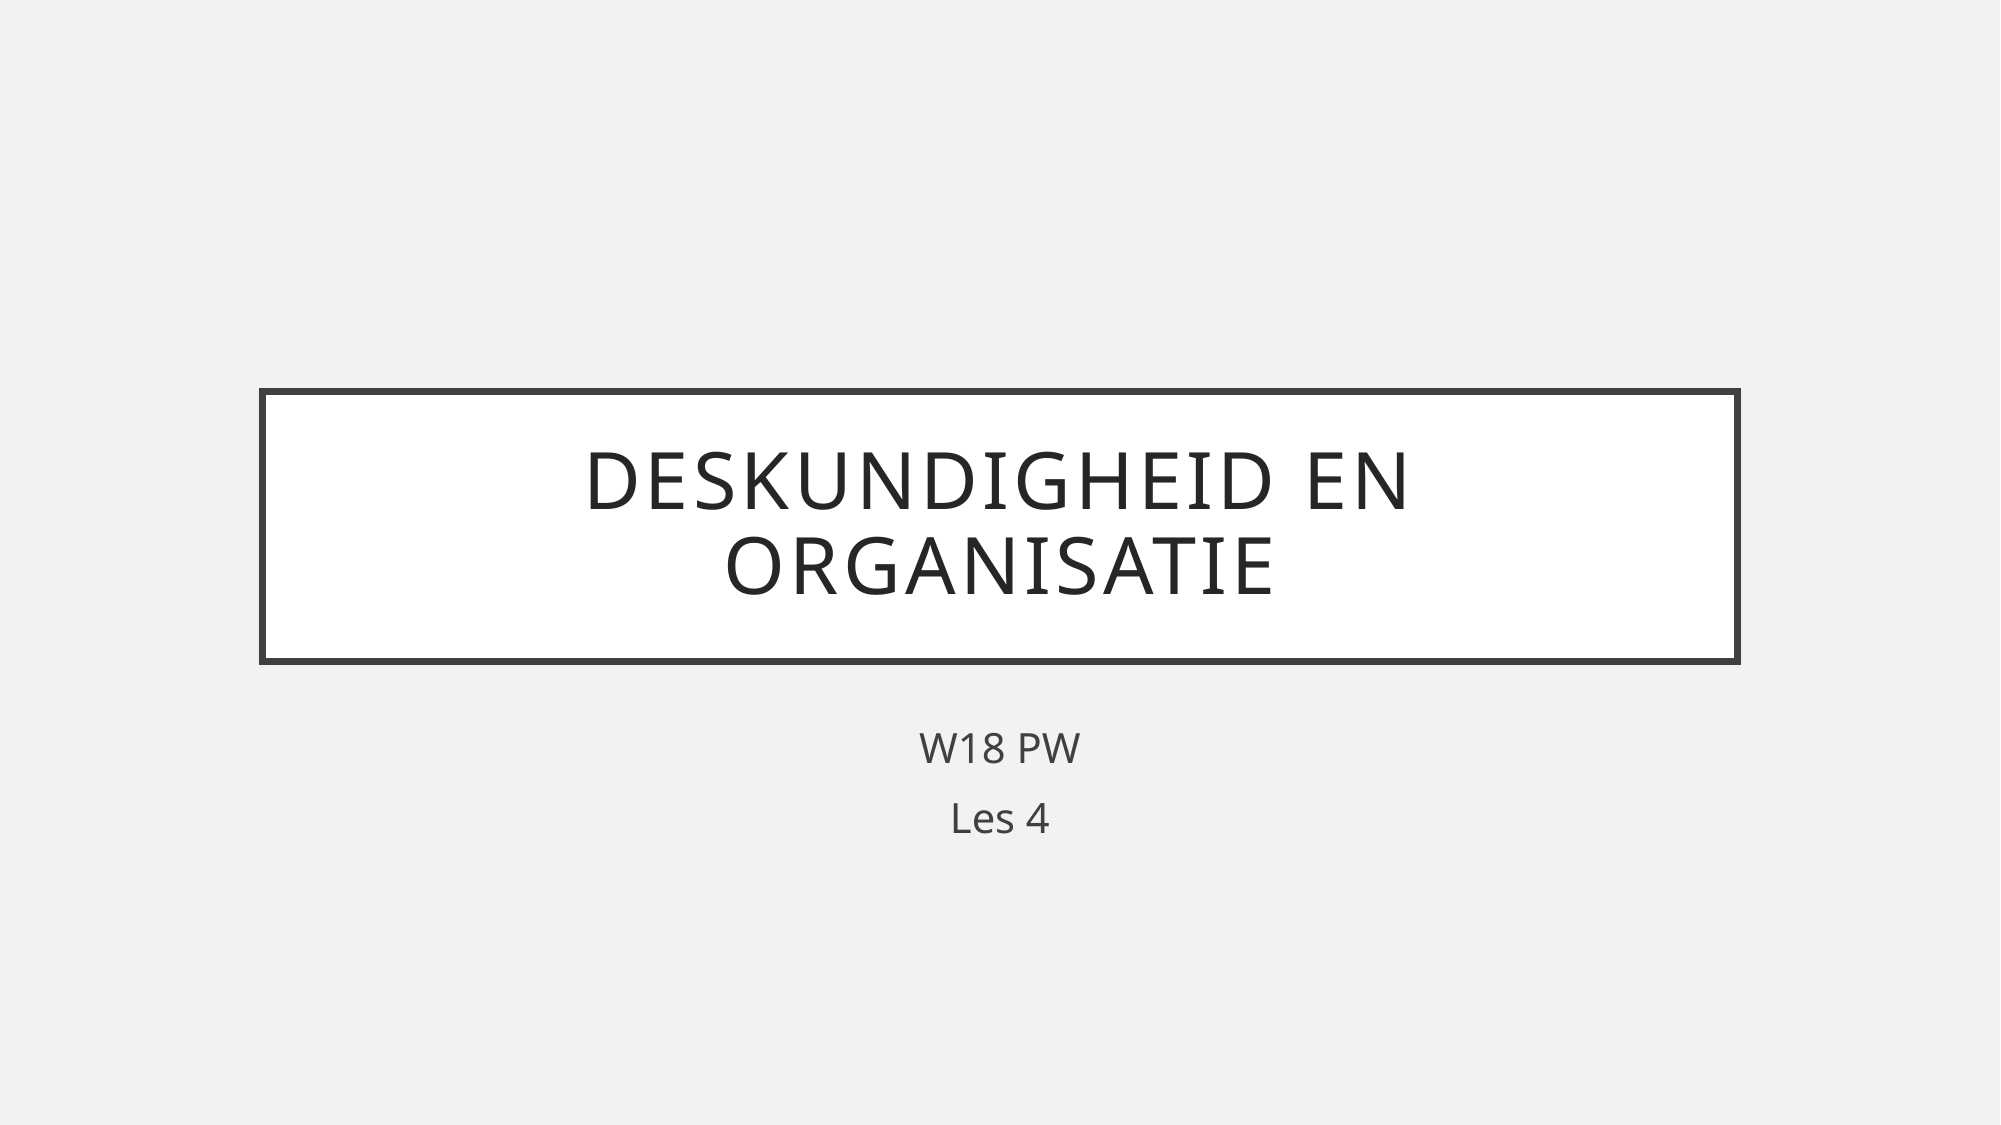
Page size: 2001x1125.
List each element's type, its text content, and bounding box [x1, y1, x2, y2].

title Deskundigheid en organisatie [259, 388, 1741, 665]
subtitle W18 PW Les 4 [442, 713, 1558, 918]
